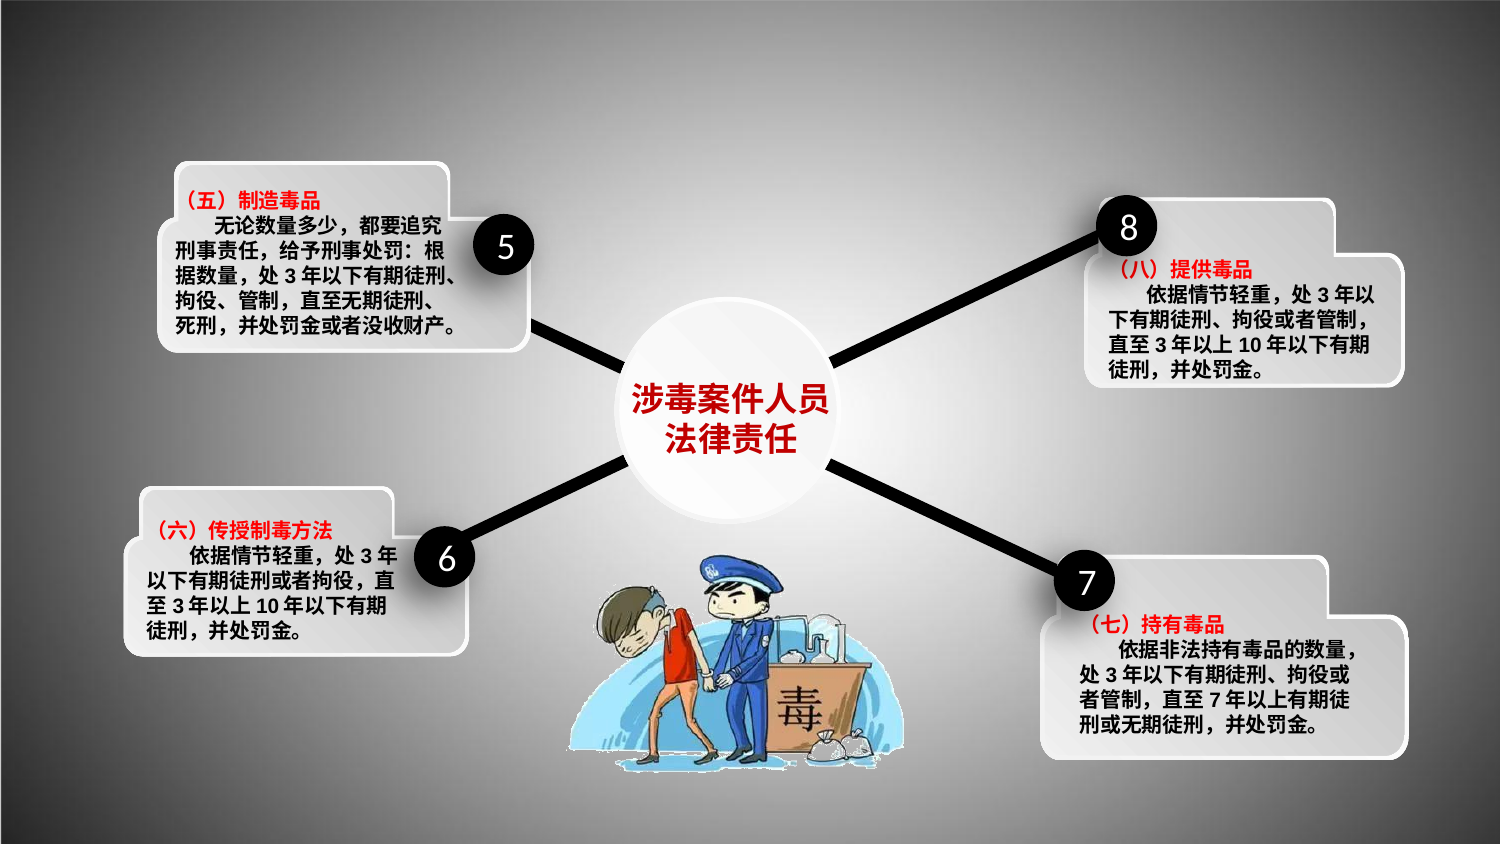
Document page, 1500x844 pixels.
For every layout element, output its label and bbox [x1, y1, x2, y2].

text_box [157, 161, 531, 353]
picture [2, 1, 1500, 844]
text_box [614, 296, 842, 524]
text_box [123, 486, 470, 657]
text_box [358, 232, 1107, 588]
text_box [1084, 197, 1405, 388]
text_box [1040, 554, 1409, 760]
